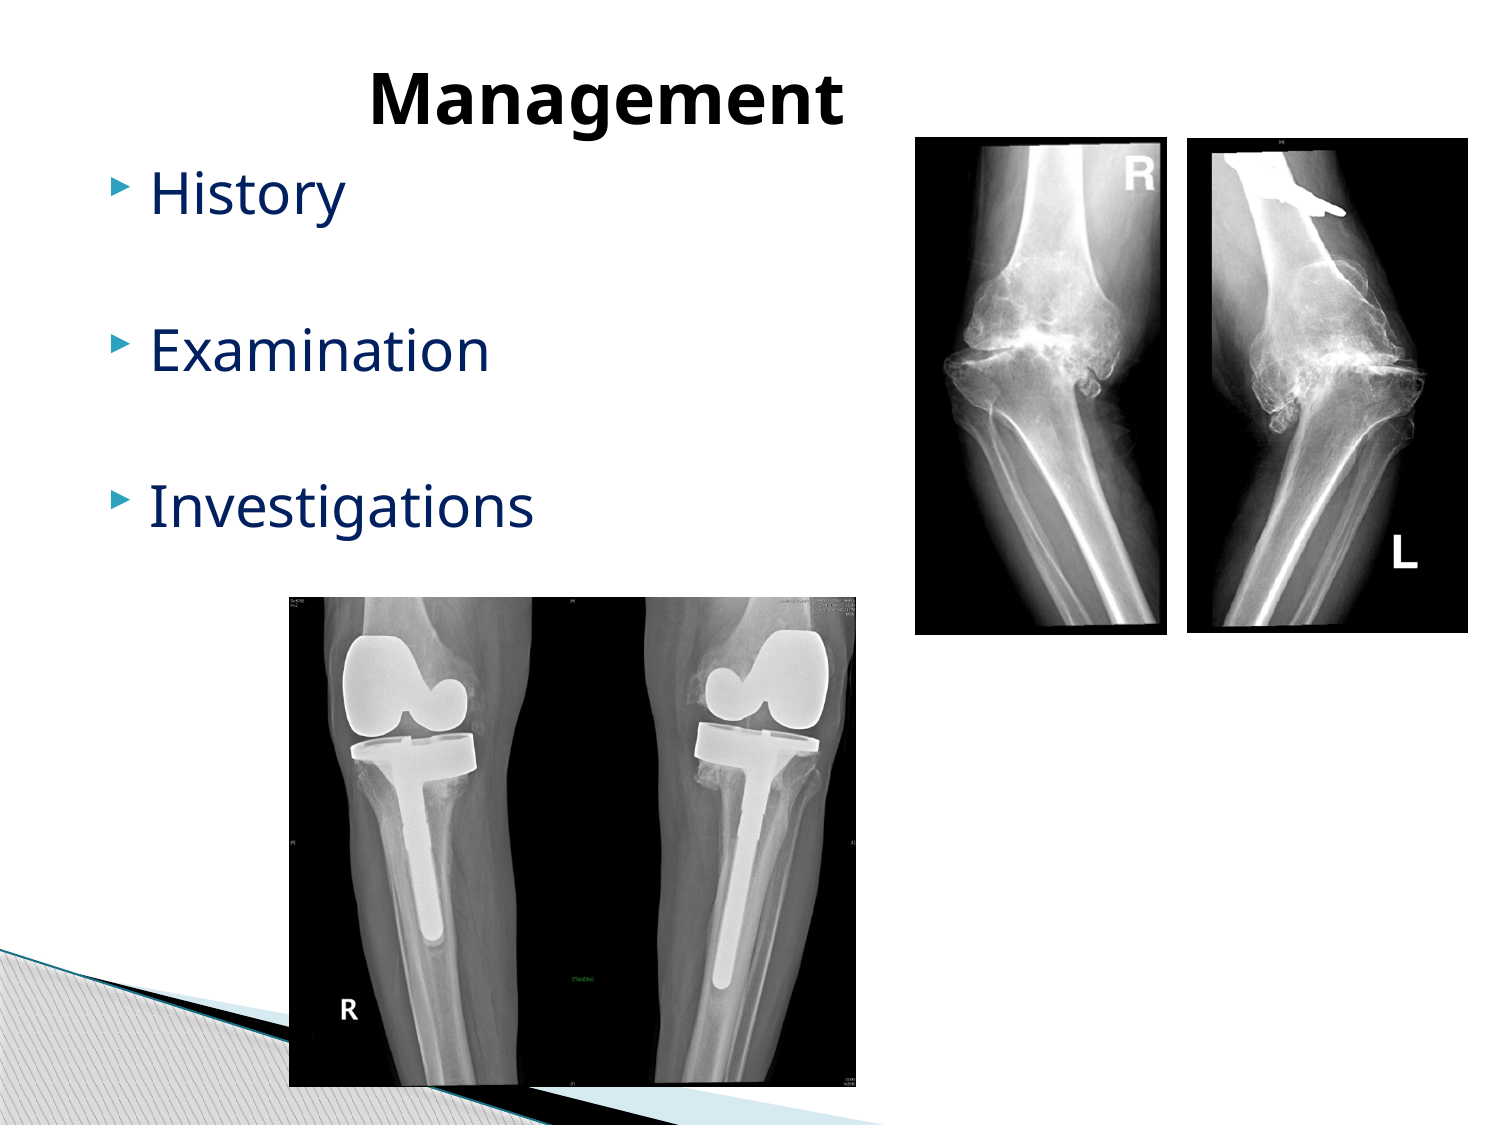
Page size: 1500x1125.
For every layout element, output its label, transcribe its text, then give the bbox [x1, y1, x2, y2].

picture [1186, 136, 1468, 633]
list History Examination Investigations [75, 233, 1425, 978]
picture [915, 136, 1167, 635]
title Management [75, 45, 1425, 233]
picture [288, 597, 856, 1087]
